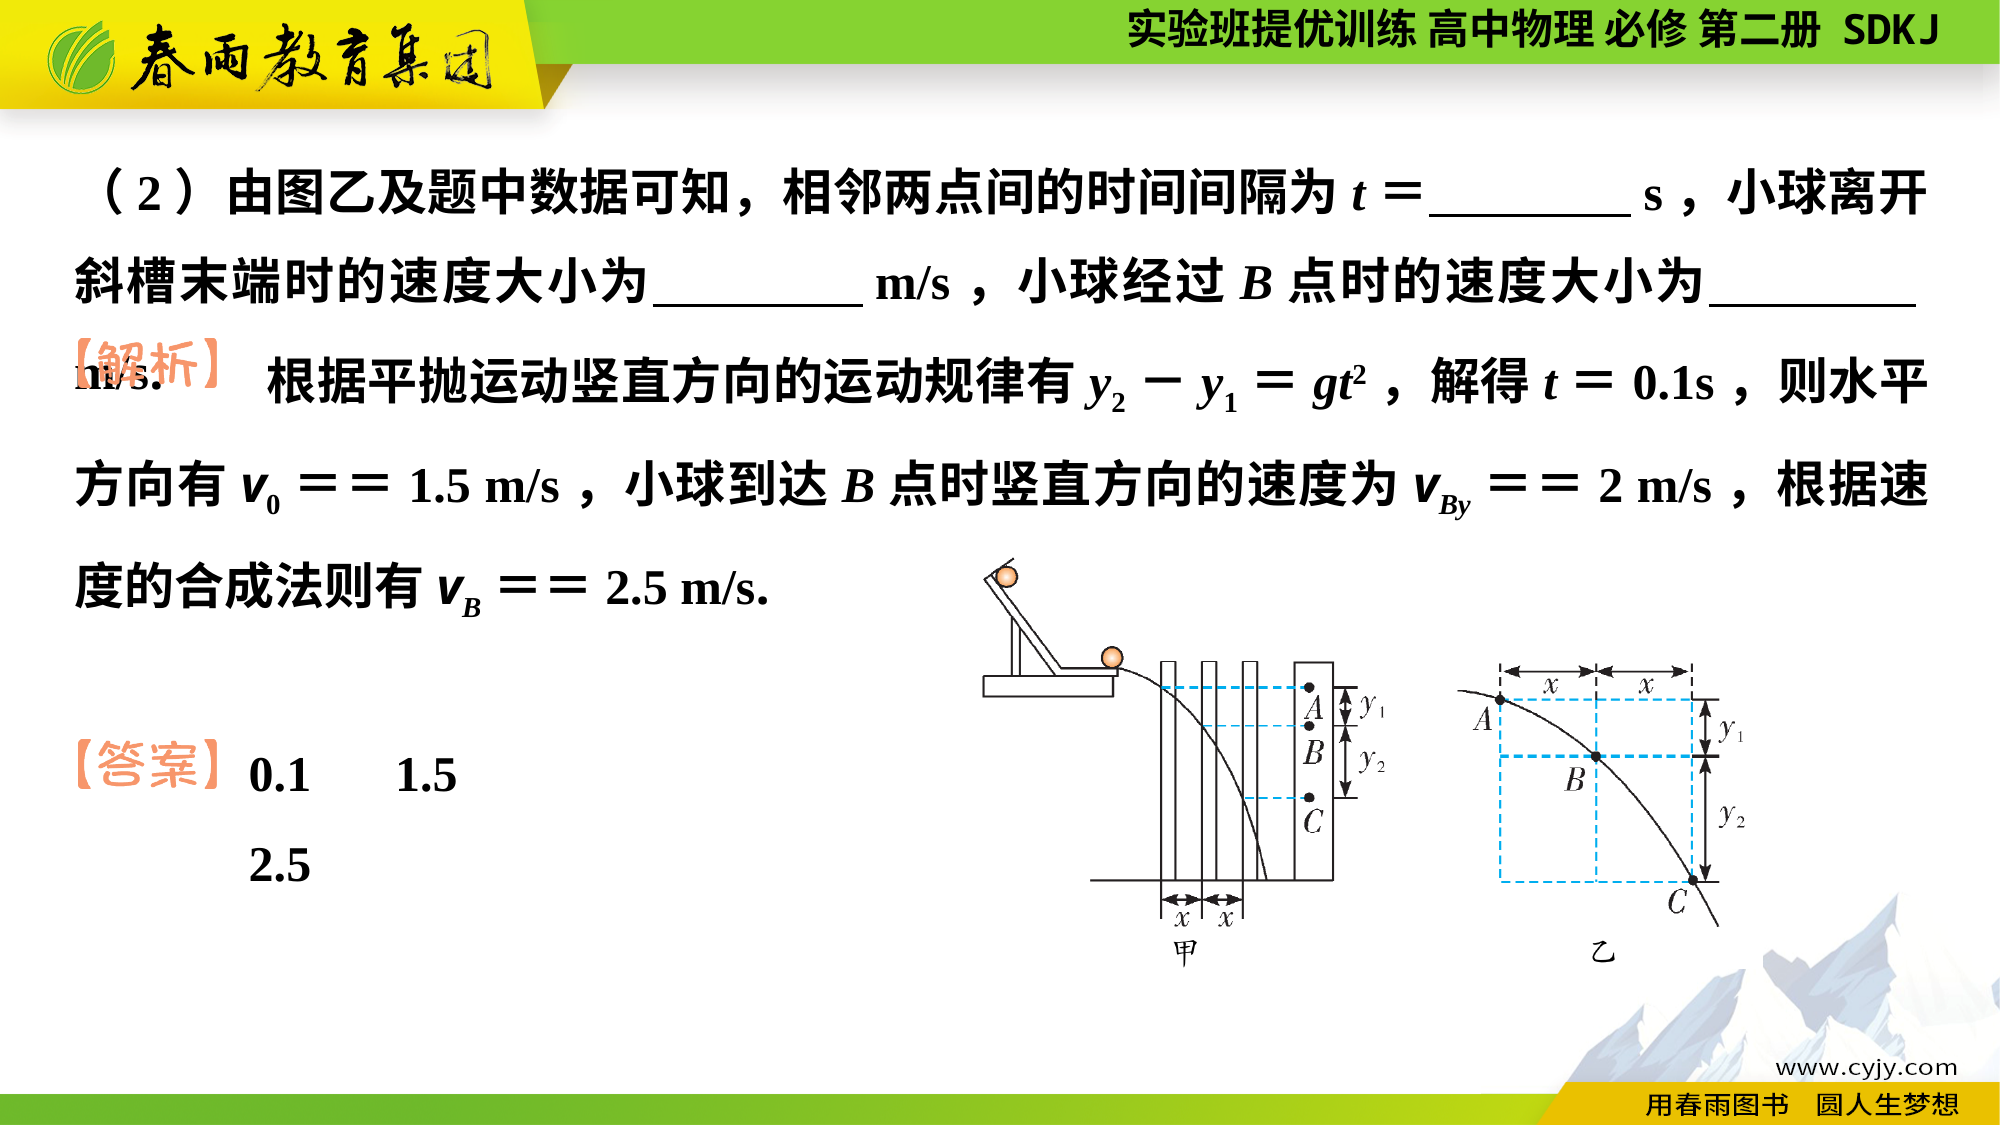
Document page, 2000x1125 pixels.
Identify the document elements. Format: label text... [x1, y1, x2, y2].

picture [0, 0, 2000, 1125]
list （2）由图乙及题中数据可知，相邻两点间的时间间隔为t＝ s，小球离开斜槽末端时的速度大小为 m/s，小球经过B点时的速度大小为 m/s. [59, 122, 1944, 308]
text_box 0.1 1.5 2.5 [233, 704, 552, 809]
